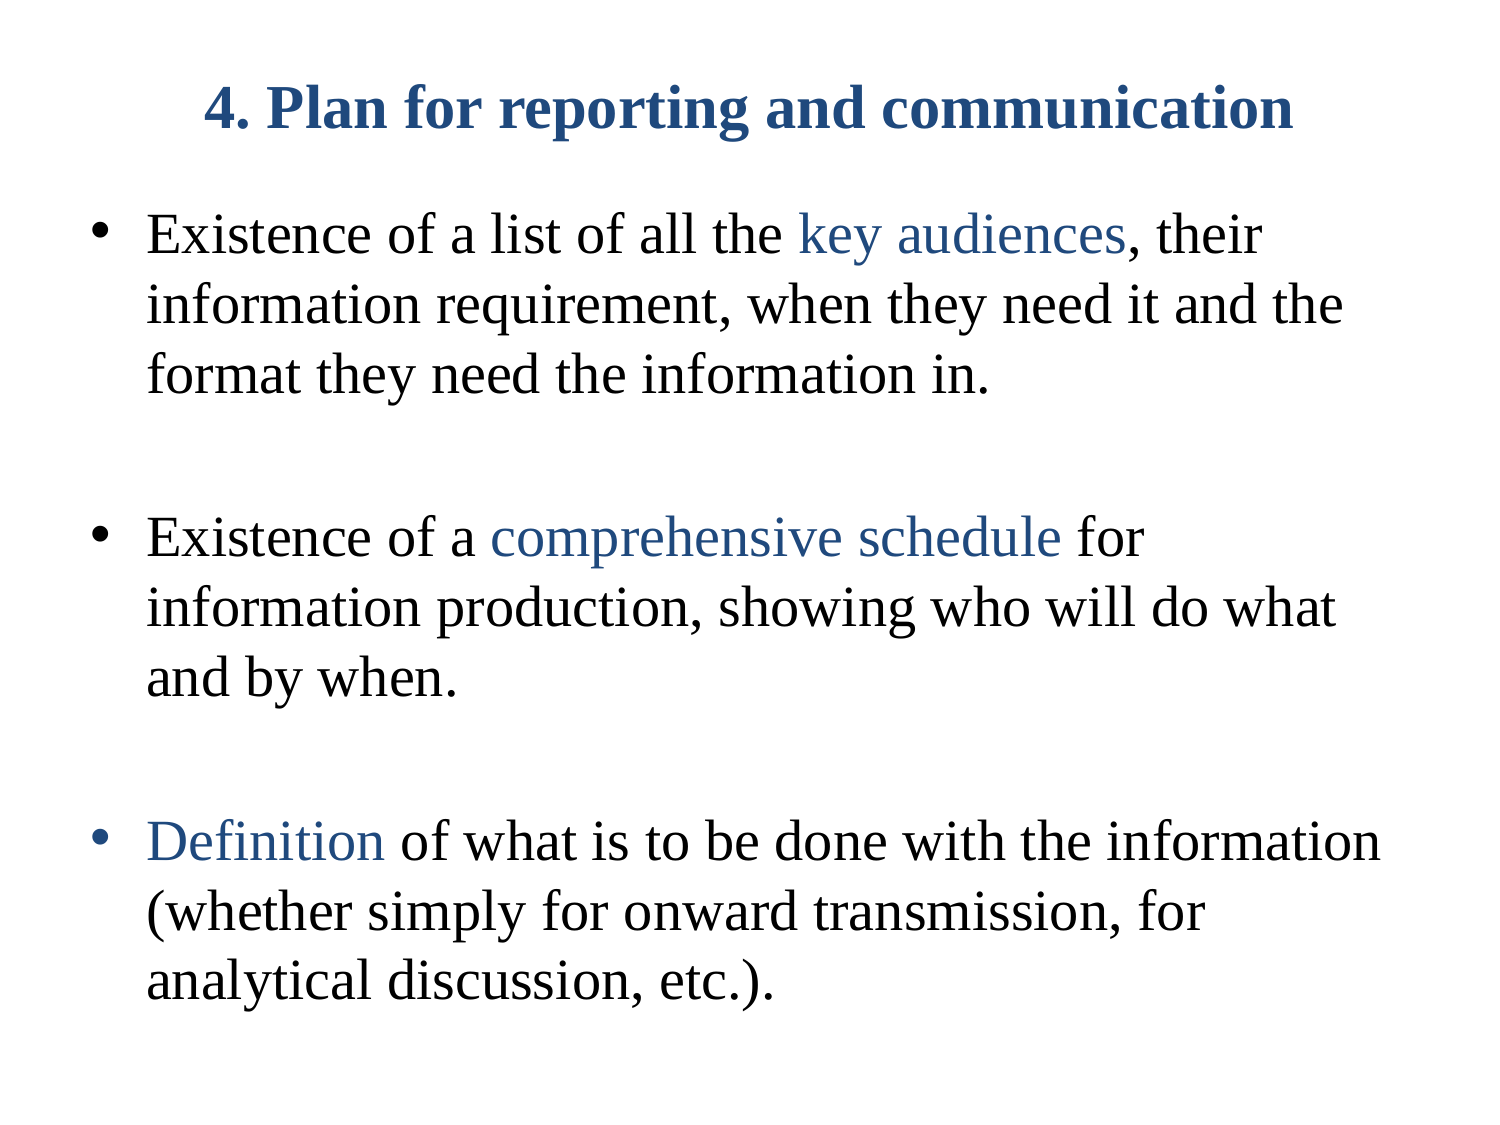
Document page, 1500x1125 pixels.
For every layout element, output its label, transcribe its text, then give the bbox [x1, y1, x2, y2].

title 4. Plan for reporting and communication [74, 44, 1426, 163]
list Existence of a list of all the key audiences, their information requirement, when they need it and the format they need the information in. Existence of a comprehensive schedule for information production, showing who will do what and by when. Definition of what is to be done with the information (whether simply for onward transmission, for analytical discussion, etc.). [74, 187, 1426, 1063]
